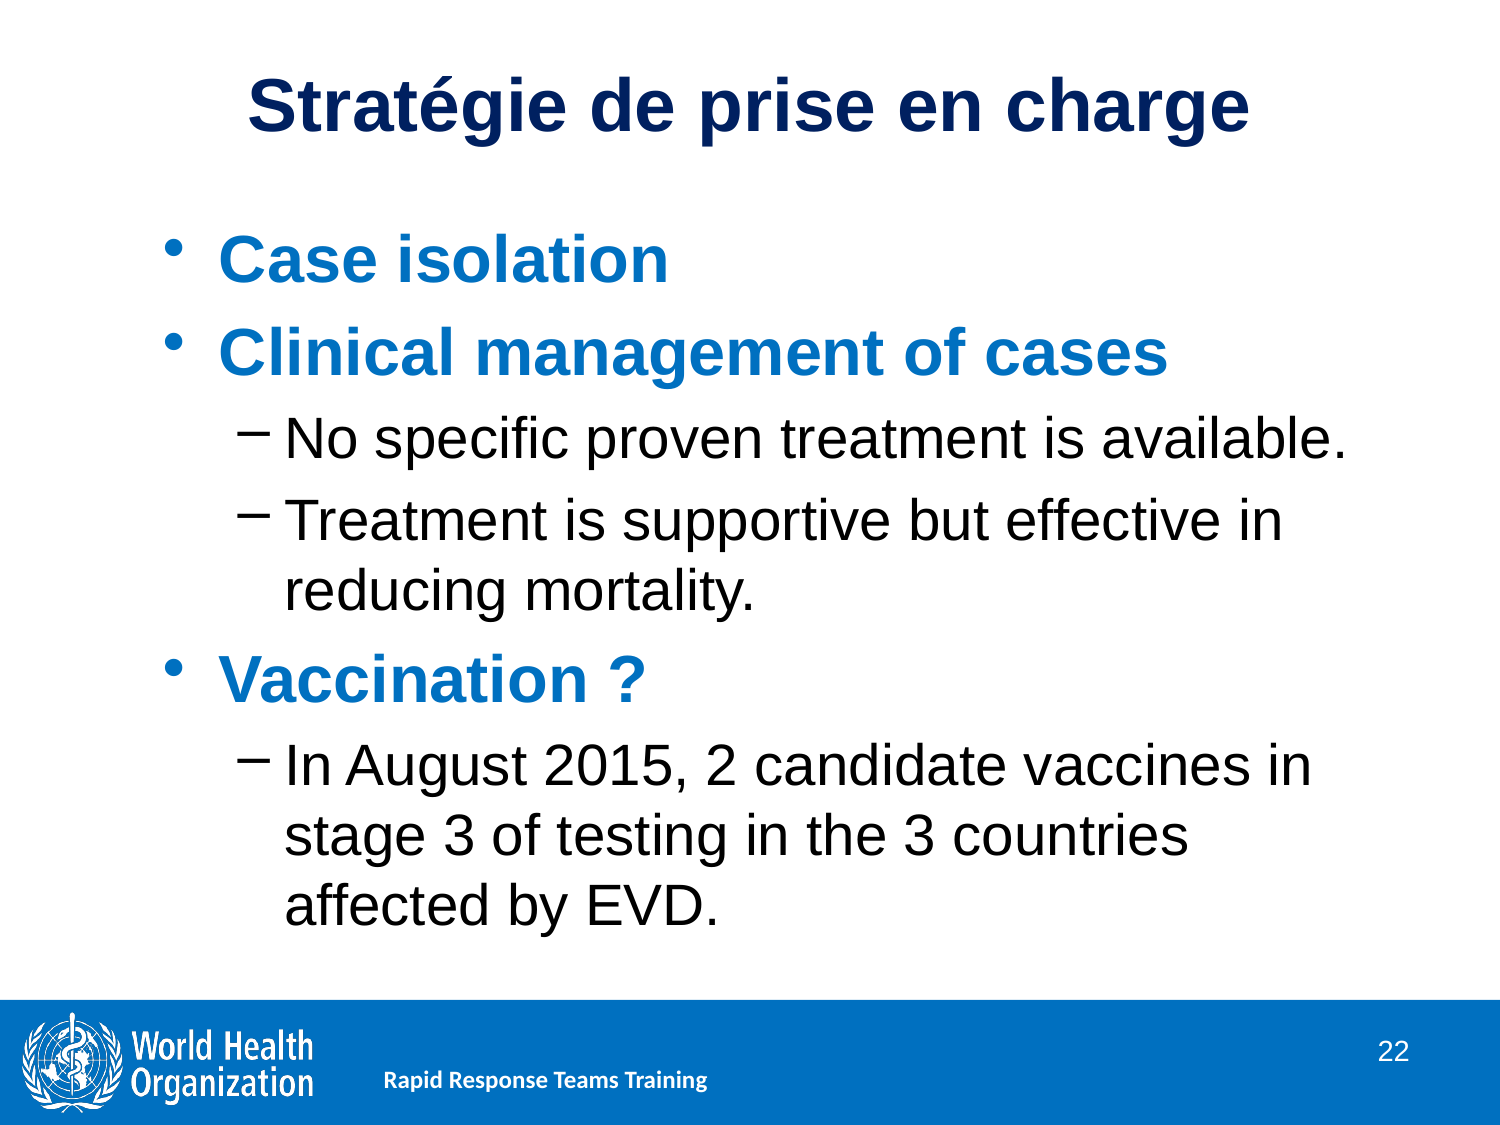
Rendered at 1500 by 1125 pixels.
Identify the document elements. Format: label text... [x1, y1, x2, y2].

slide_number 22 [1074, 1024, 1425, 1103]
list Case isolation Clinical management of cases No specific proven treatment is available. Treatment is supportive but effective in reducing mortality. Vaccination ? In August 2015, 2 candidate vaccines in stage 3 of testing in the 3 countries affected by EVD. [147, 207, 1367, 965]
picture [21, 1012, 313, 1113]
title Stratégie de prise en charge [74, 7, 1426, 196]
